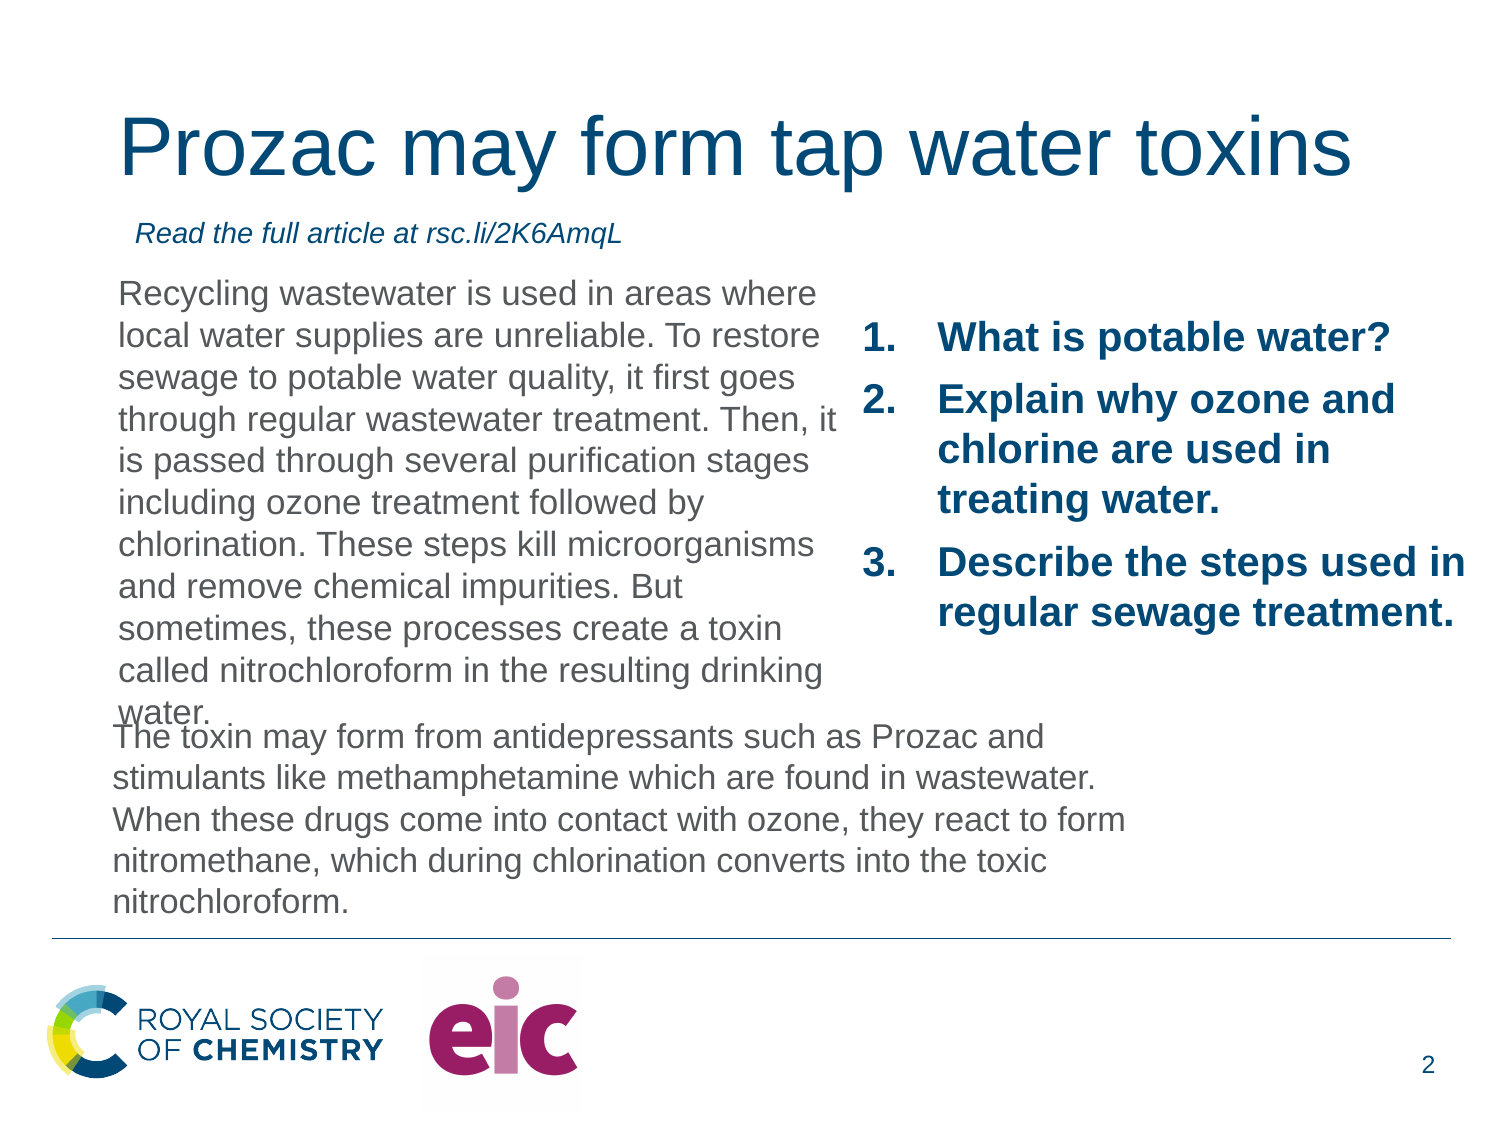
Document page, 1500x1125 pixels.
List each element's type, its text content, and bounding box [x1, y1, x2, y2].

title Prozac may form tap water toxins [103, 39, 1397, 258]
list Recycling wastewater is used in areas where local water supplies are unreliable. To restore sewage to potable water quality, it first goes through regular wastewater treatment. Then, it is passed through several purification stages including ozone treatment followed by chlorination. These steps kill microorganisms and remove chemical impurities. But sometimes, these processes create a toxin called nitrochloroform in the resulting drinking water. [103, 263, 856, 707]
text_box Read the full article at rsc.li/2K6AmqL [119, 206, 1267, 257]
text_box What is potable water? Explain why ozone and chlorine are used in treating water. Describe the steps used in regular sewage treatment. [847, 301, 1492, 642]
text_box The toxin may form from antidepressants such as Prozac and stimulants like methamphetamine which are found in wastewater. When these drugs come into contact with ozone, they react to form nitromethane, which during chlorination converts into the toxic nitrochloroform. [97, 707, 1181, 931]
slide_number 2 [1113, 1033, 1451, 1094]
picture [0, 938, 583, 1125]
